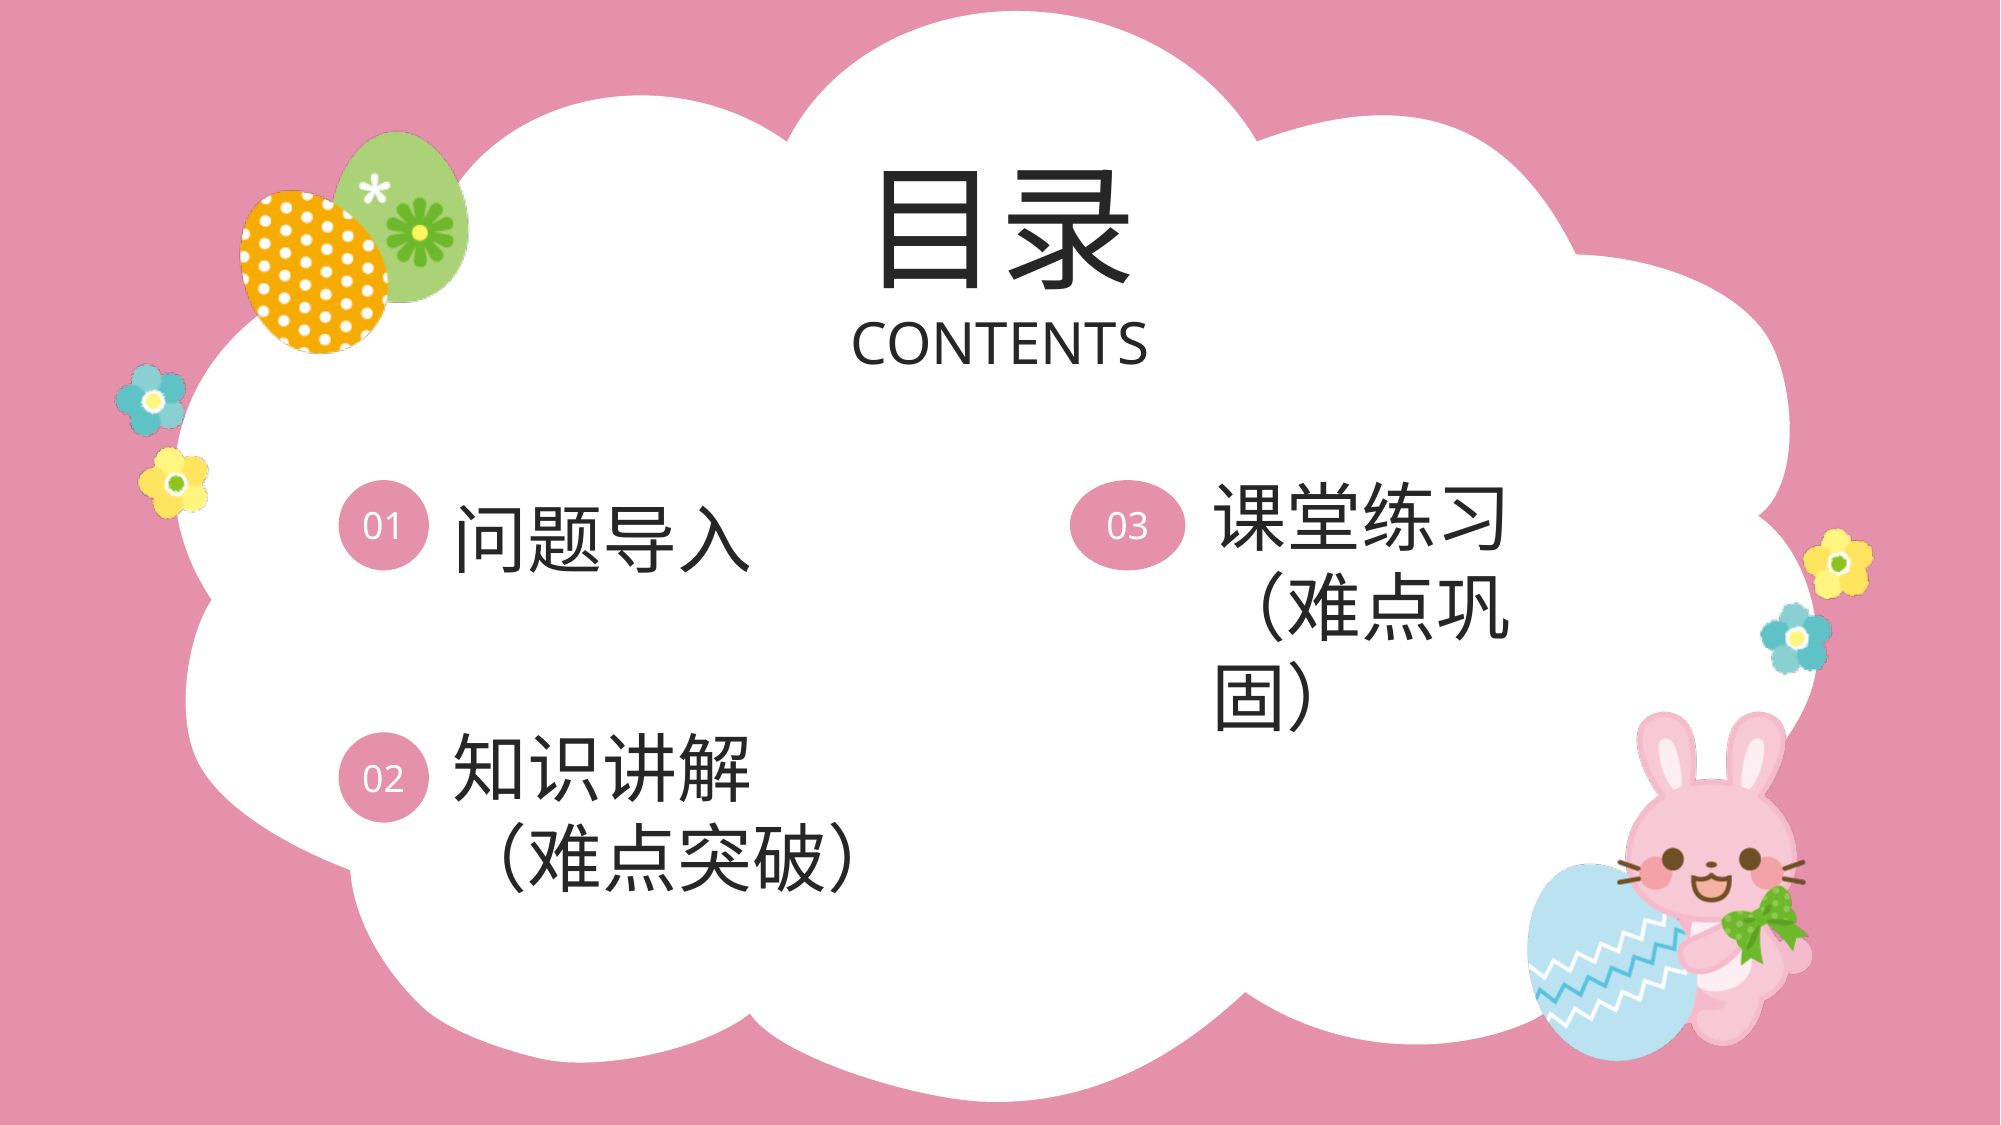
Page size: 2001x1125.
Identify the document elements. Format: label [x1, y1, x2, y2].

picture [87, 97, 525, 547]
text_box [1058, 462, 1666, 660]
picture [1487, 510, 1890, 1082]
text_box [329, 714, 939, 912]
text_box [634, 133, 1366, 385]
text_box [329, 480, 805, 591]
